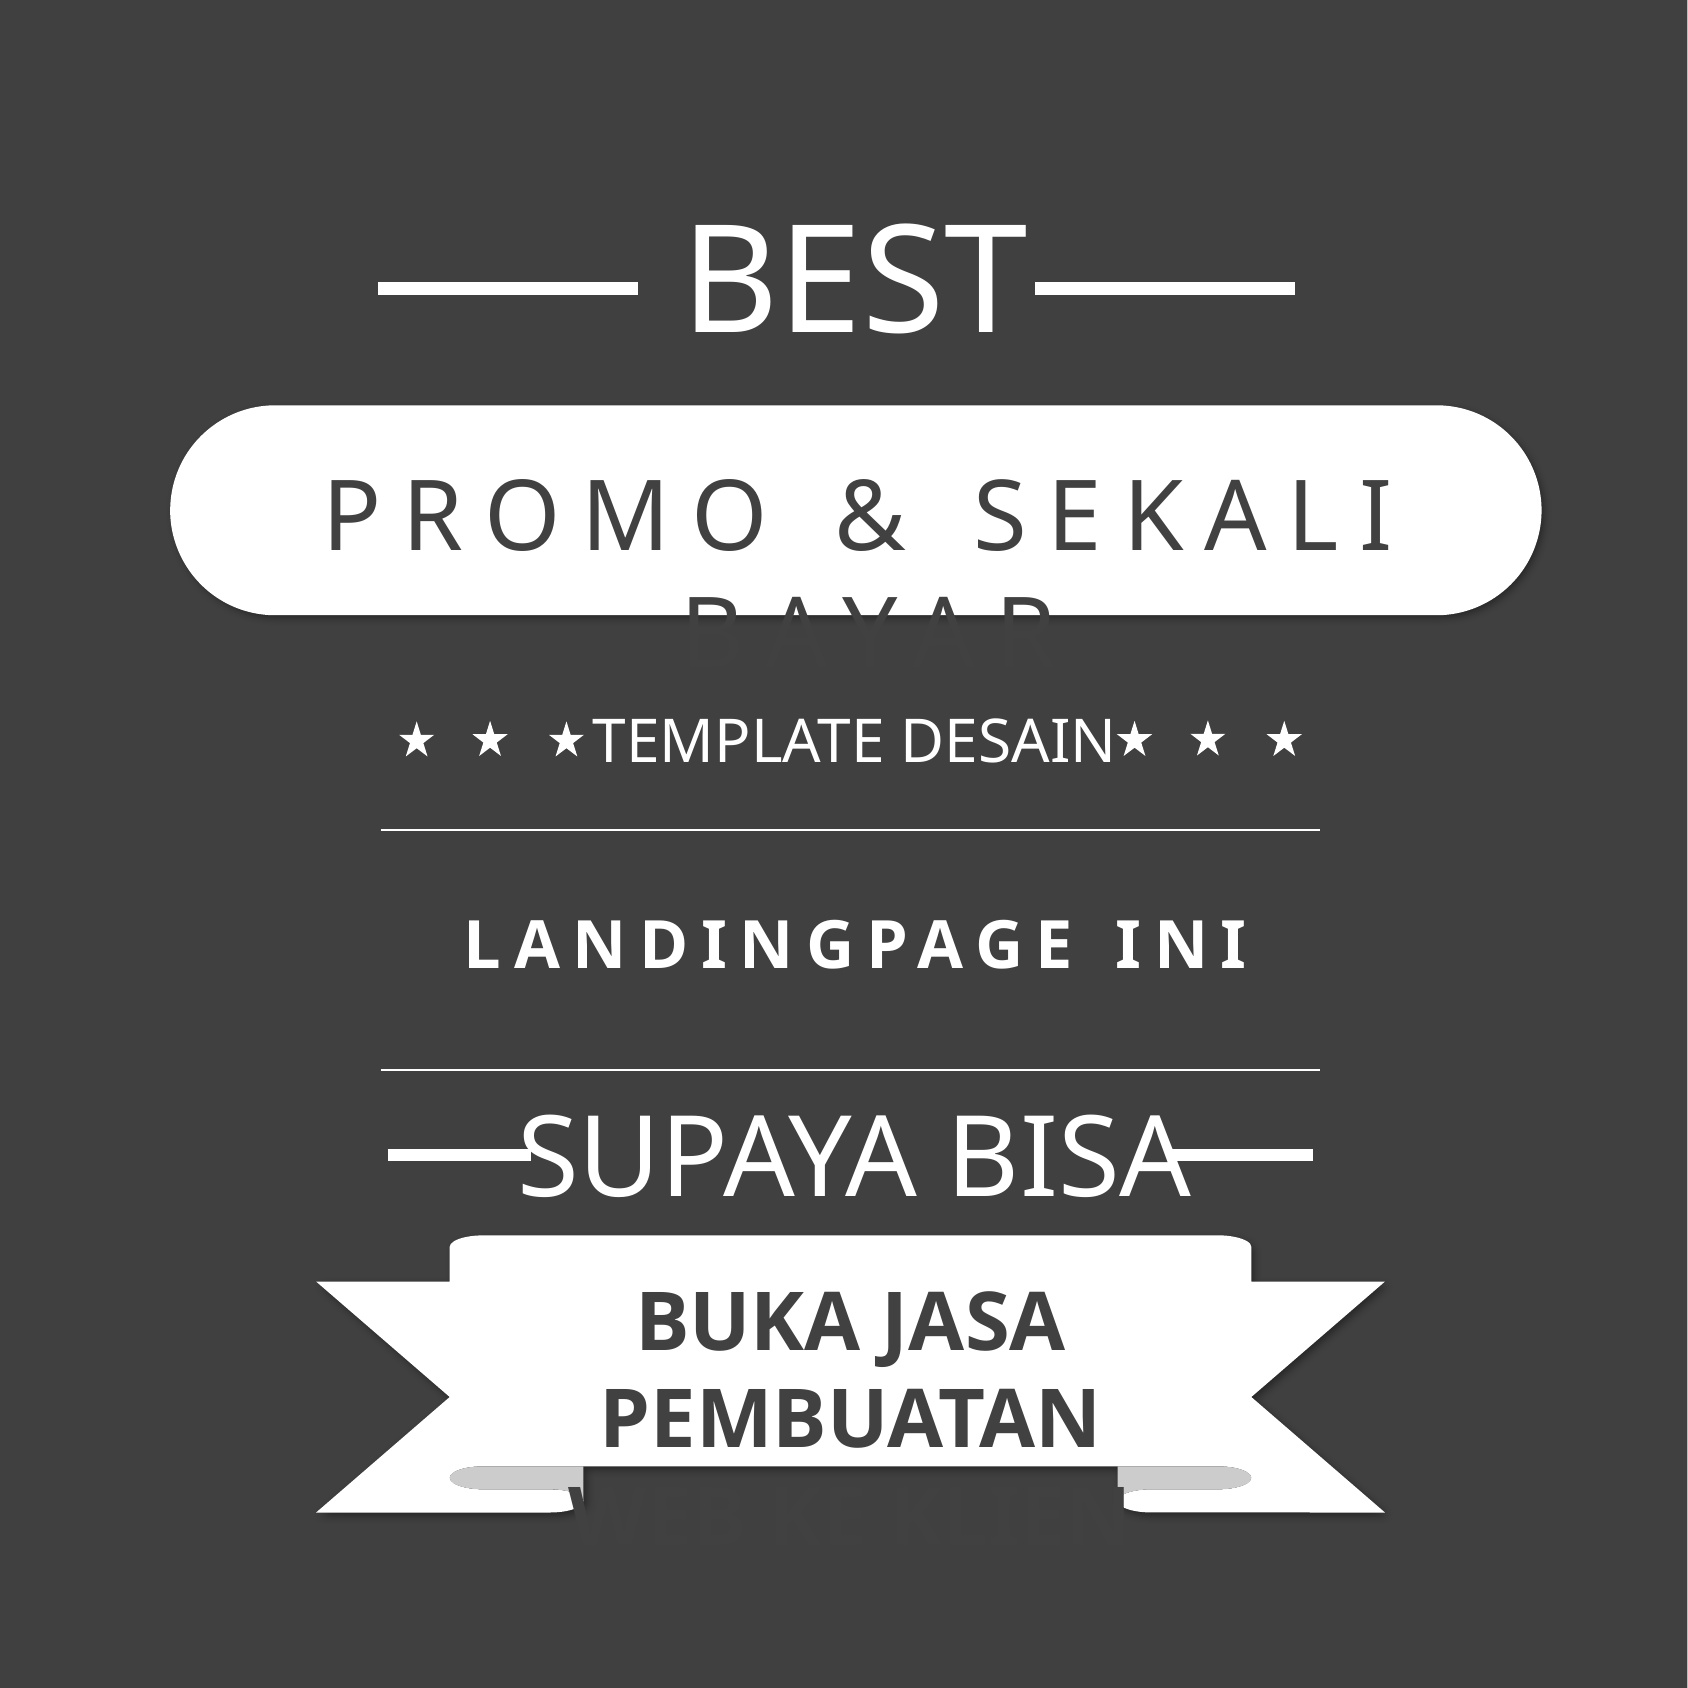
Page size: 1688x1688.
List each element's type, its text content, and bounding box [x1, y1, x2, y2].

text_box [1296, 1434, 1388, 1514]
text_box BEST [641, 174, 1068, 370]
text_box SUPAYA BISA [490, 1076, 1220, 1227]
text_box [192, 404, 1520, 444]
text_box [448, 1234, 1253, 1261]
text_box TEMPLATE DESAIN [566, 694, 1144, 782]
text_box BUKA JASA PEMBUATAN WEB KE KLIEN [405, 1261, 1296, 1569]
text_box [1113, 717, 1156, 759]
text_box PROMO & SEKALI BAYAR [115, 444, 1623, 695]
text_box LANDINGPAGE INI [0, 894, 1688, 989]
text_box [545, 717, 588, 760]
text_box [396, 717, 438, 760]
text_box [1263, 717, 1305, 759]
text_box [313, 1434, 405, 1514]
text_box [469, 717, 511, 759]
text_box [1296, 1280, 1388, 1360]
text_box [1187, 716, 1229, 759]
text_box [313, 1280, 405, 1360]
